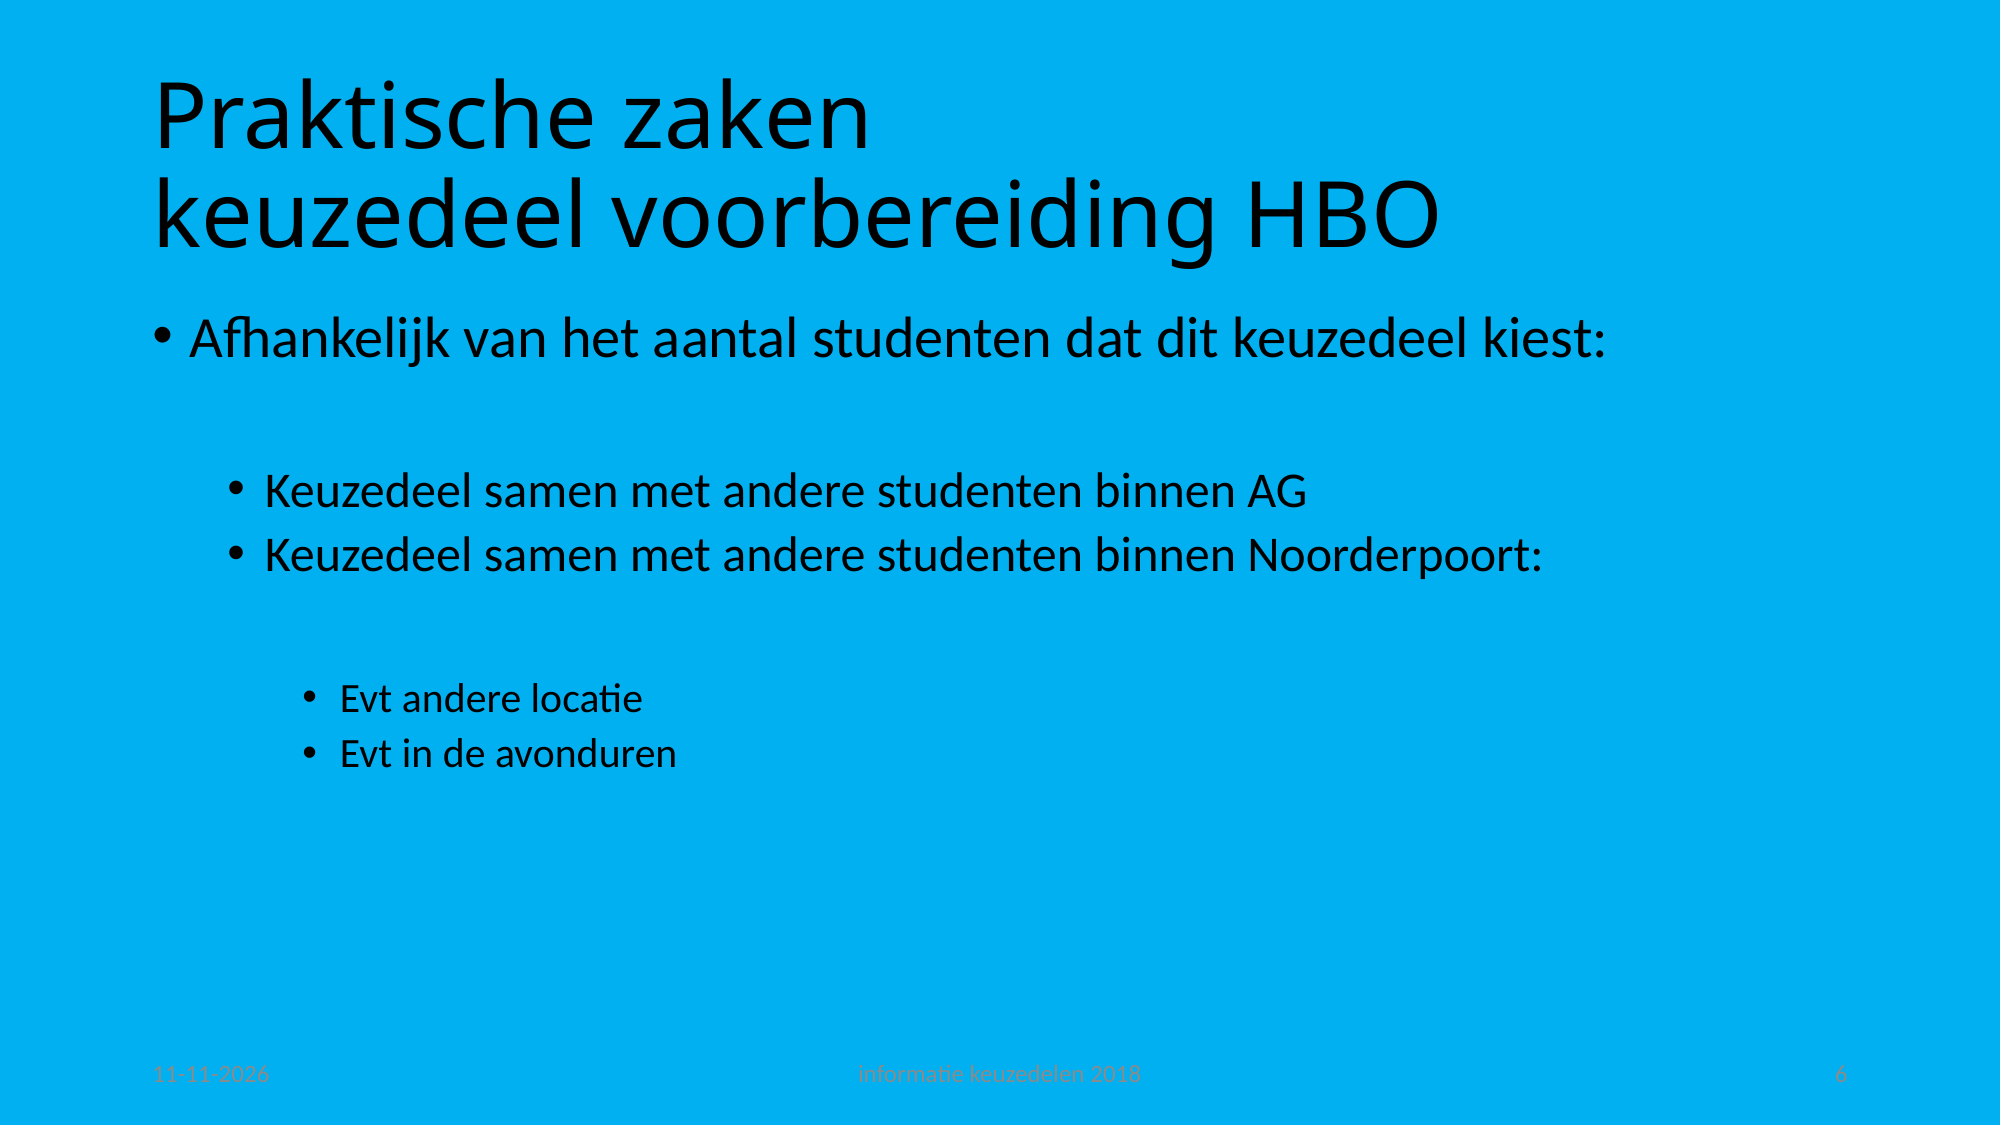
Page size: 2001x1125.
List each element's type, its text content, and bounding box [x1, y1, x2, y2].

footer informatie keuzedelen 2018 [662, 1042, 1338, 1103]
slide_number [137, 1042, 588, 1103]
list Afhankelijk van het aantal studenten dat dit keuzedeel kiest: Keuzedeel samen met andere studenten binnen AG Keuzedeel samen met andere studenten binnen Noorderpoort: Evt andere locatie Evt in de avonduren [137, 299, 1863, 1014]
title Praktische zaken keuzedeel voorbereiding HBO [137, 59, 1863, 278]
slide_number 6 [1412, 1042, 1863, 1103]
